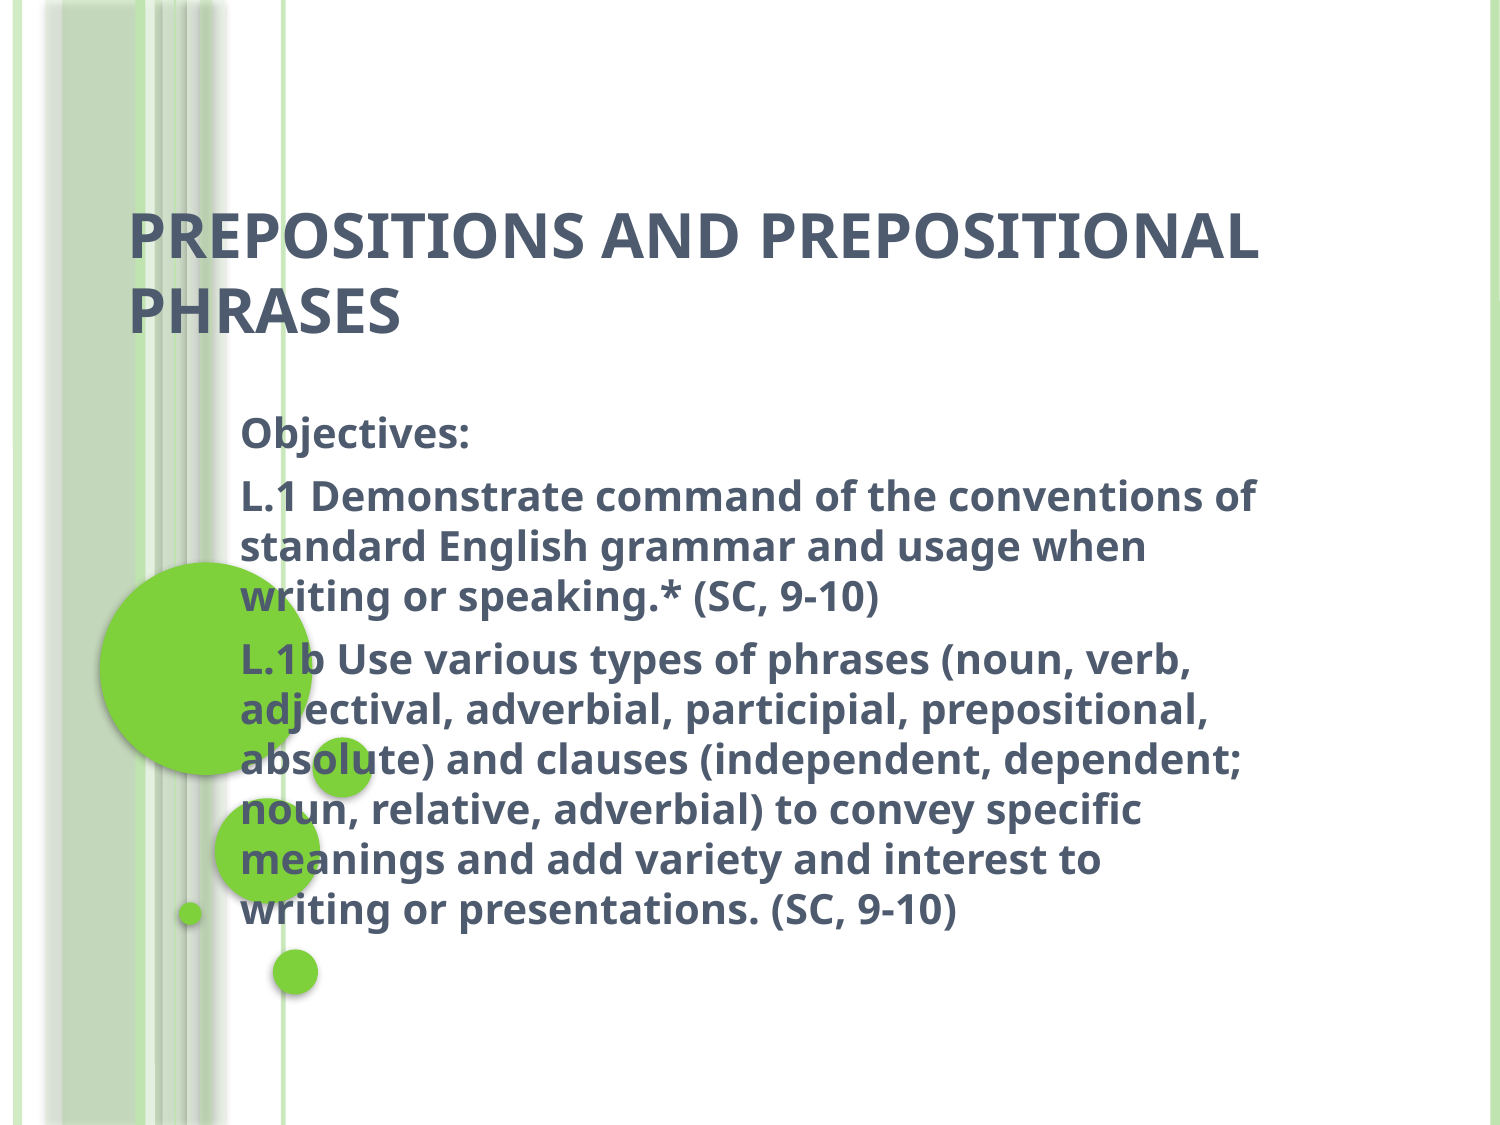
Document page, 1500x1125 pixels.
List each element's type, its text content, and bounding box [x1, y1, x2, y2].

title Prepositions and Prepositional Phrases [112, 112, 1388, 354]
subtitle Objectives: L.1 Demonstrate command of the conventions of standard English grammar and usage when writing or speaking.* (SC, 9-10) L.1b Use various types of phrases (noun, verb, adjectival, adverbial, participial, prepositional, absolute) and clauses (independent, dependent; noun, relative, adverbial) to convey specific meanings and add variety and interest to writing or presentations. (SC, 9-10) [225, 399, 1275, 688]
